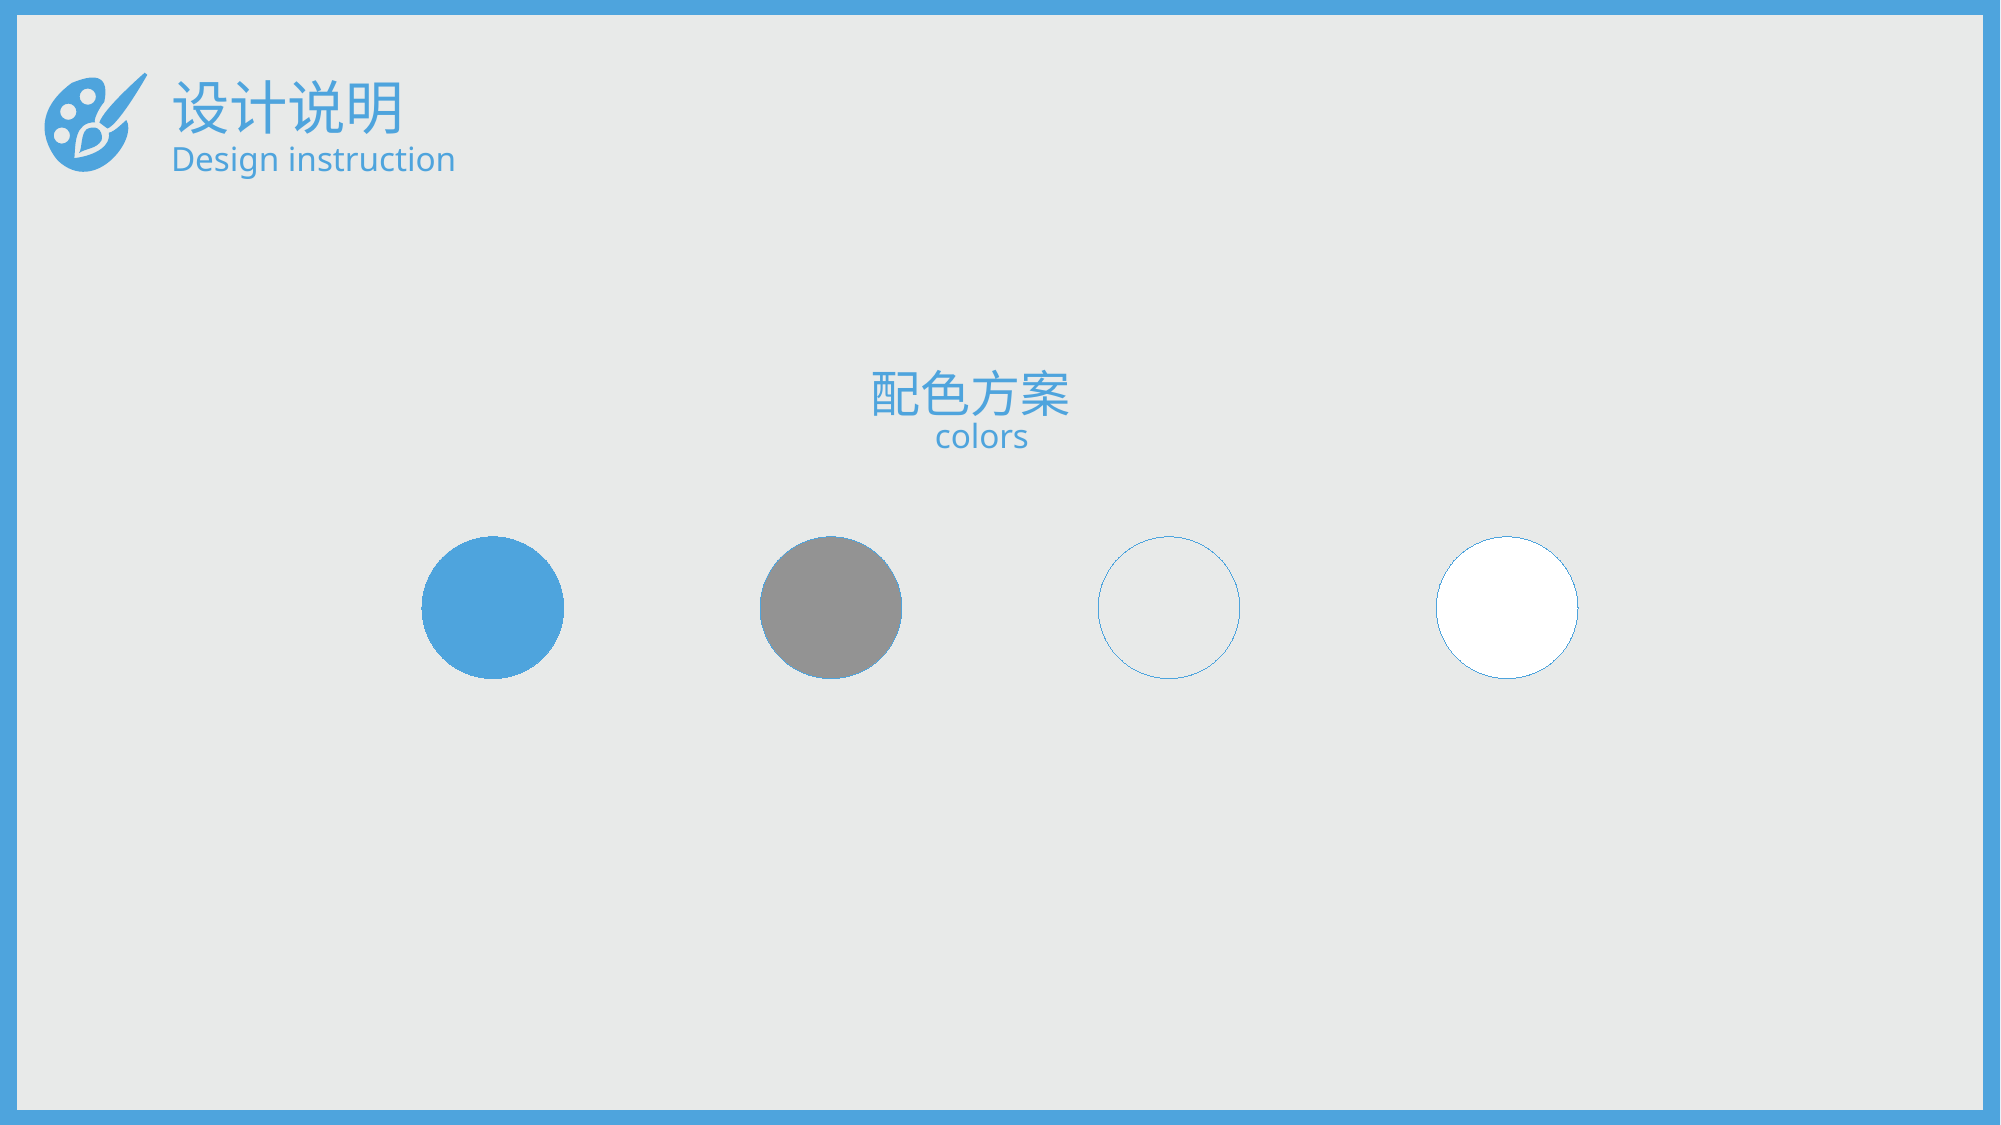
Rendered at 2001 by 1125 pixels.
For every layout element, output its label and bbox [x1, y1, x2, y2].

text_box [99, 72, 148, 129]
text_box [44, 77, 129, 172]
text_box [421, 536, 1579, 679]
text_box [855, 354, 1144, 468]
text_box [156, 64, 491, 187]
